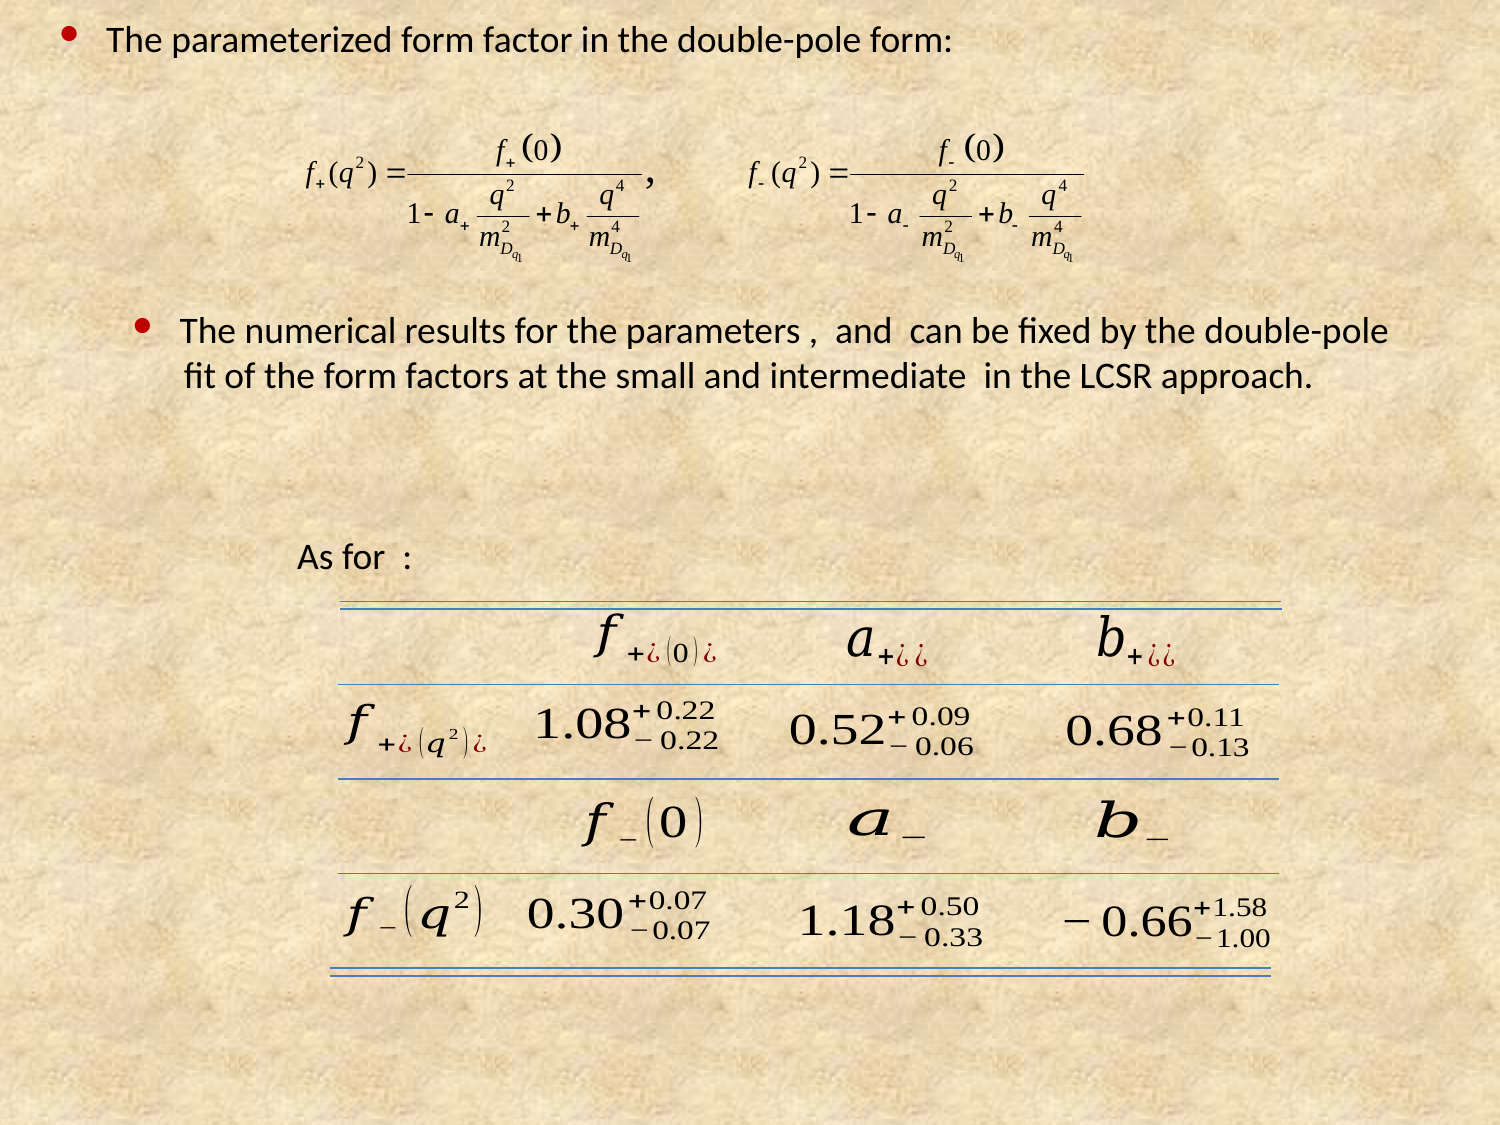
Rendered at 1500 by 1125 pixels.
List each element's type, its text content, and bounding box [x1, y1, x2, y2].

picture [0, 0, 1500, 1125]
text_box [295, 129, 1091, 268]
text_box The parameterized form factor in the double-pole form: [44, 7, 970, 67]
